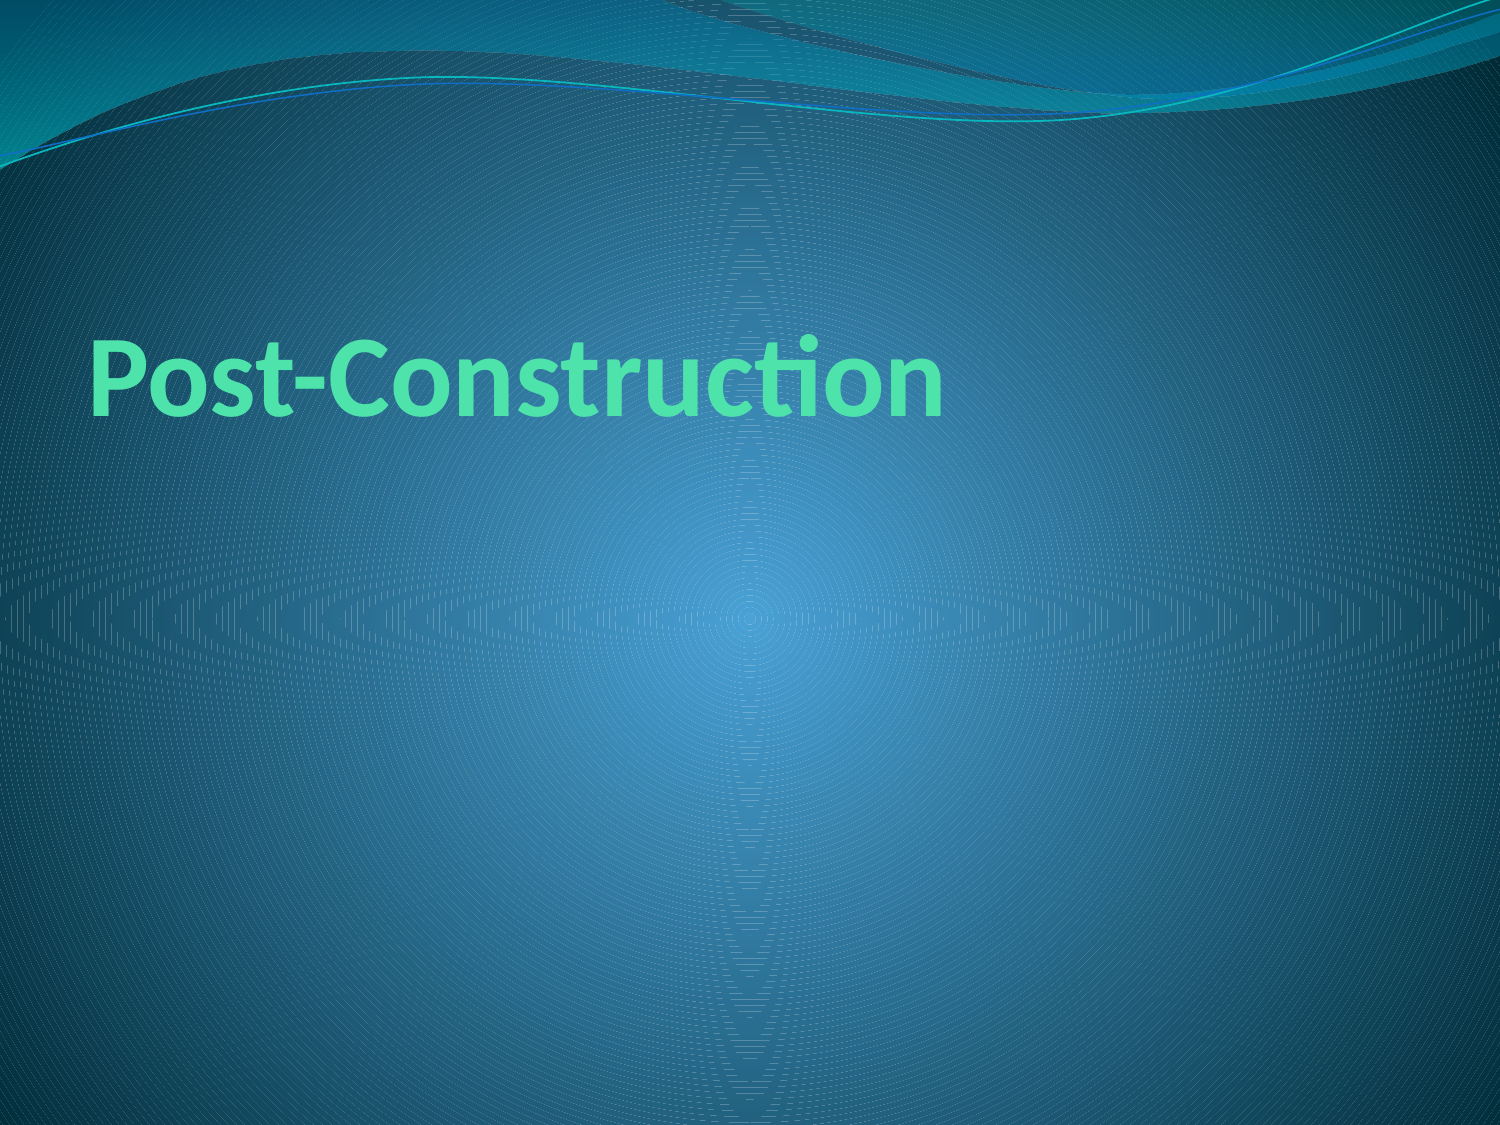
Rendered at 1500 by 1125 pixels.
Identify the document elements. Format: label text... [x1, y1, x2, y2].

title Post-Construction [86, 215, 1363, 440]
